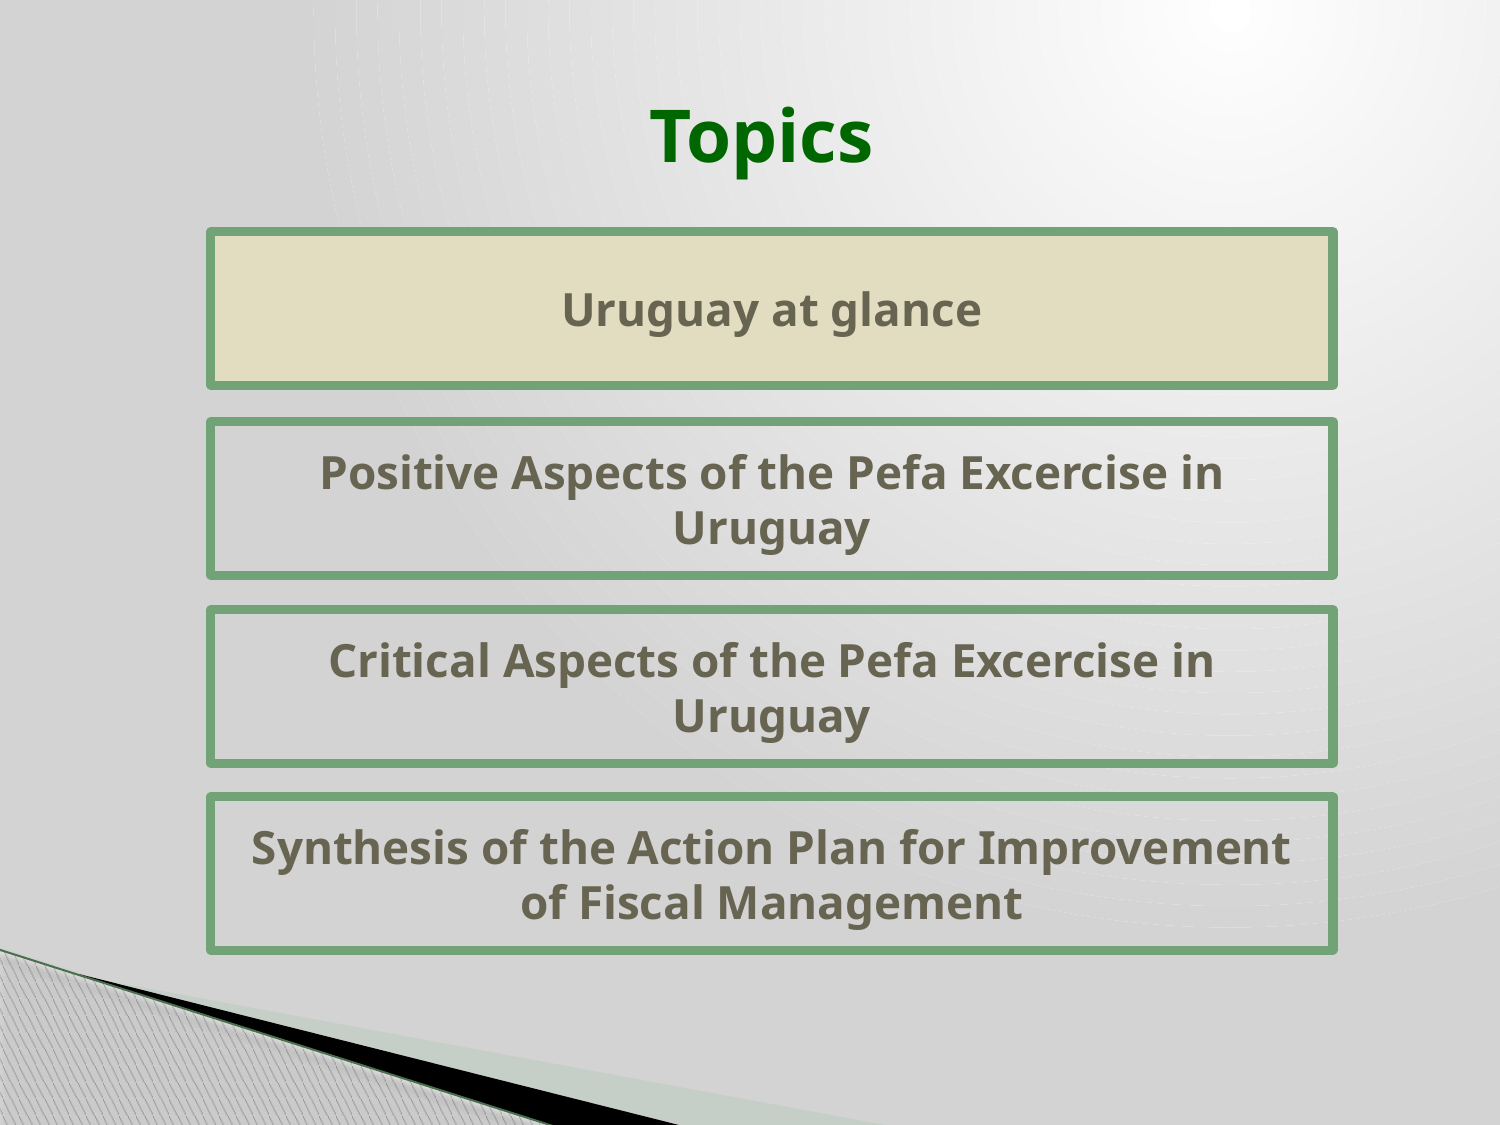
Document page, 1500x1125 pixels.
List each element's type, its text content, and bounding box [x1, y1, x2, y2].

text_box Critical Aspects of the Pefa Excercise in Uruguay [206, 605, 1338, 768]
text_box Positive Aspects of the Pefa Excercise in Uruguay [206, 417, 1338, 580]
text_box Uruguay at glance [206, 227, 1338, 390]
text_box Synthesis of the Action Plan for Improvement of Fiscal Management [206, 792, 1338, 955]
text_box Topics [199, 82, 1325, 230]
